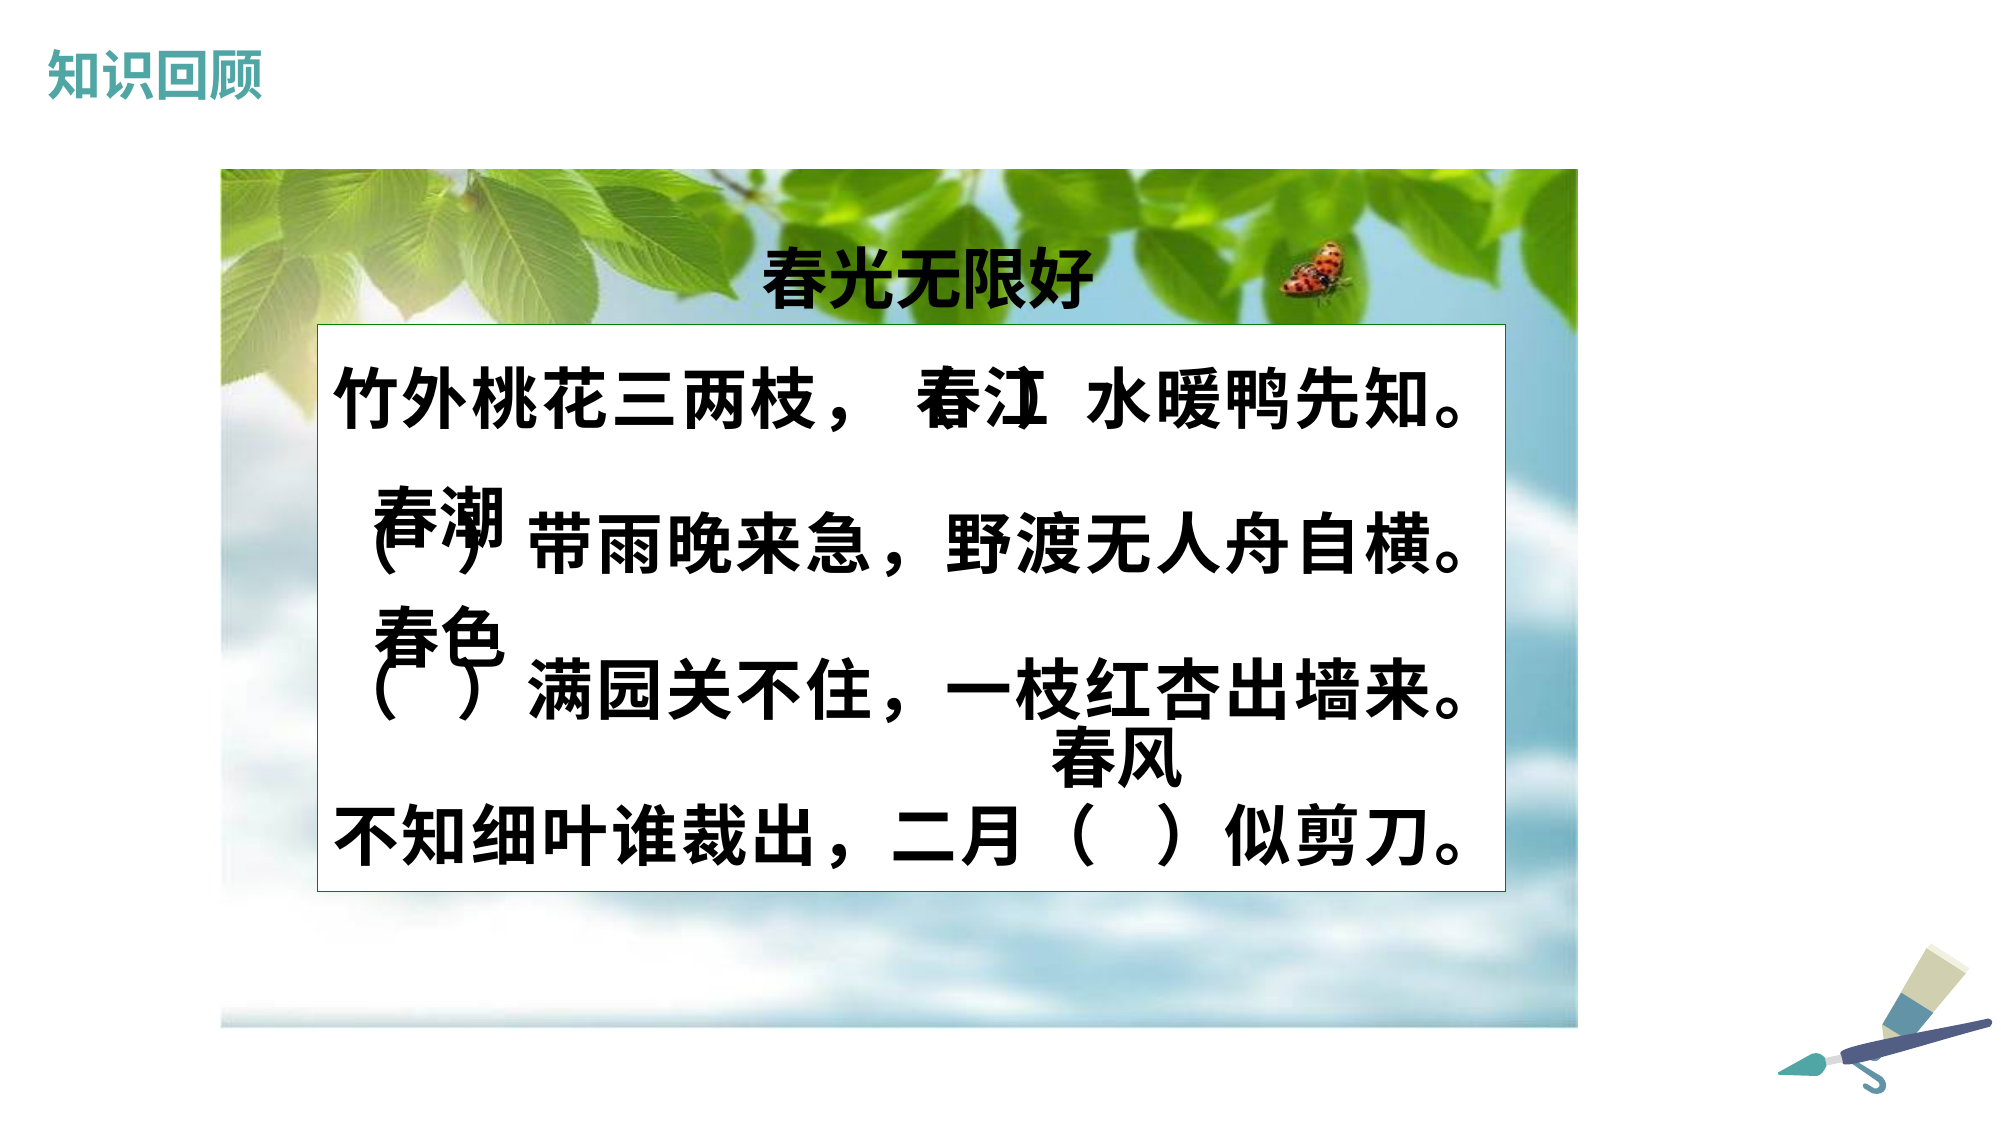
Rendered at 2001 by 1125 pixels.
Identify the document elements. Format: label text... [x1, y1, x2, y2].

picture [220, 169, 1578, 1029]
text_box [1811, 945, 1974, 1125]
text_box 知识回顾 [32, 33, 347, 114]
